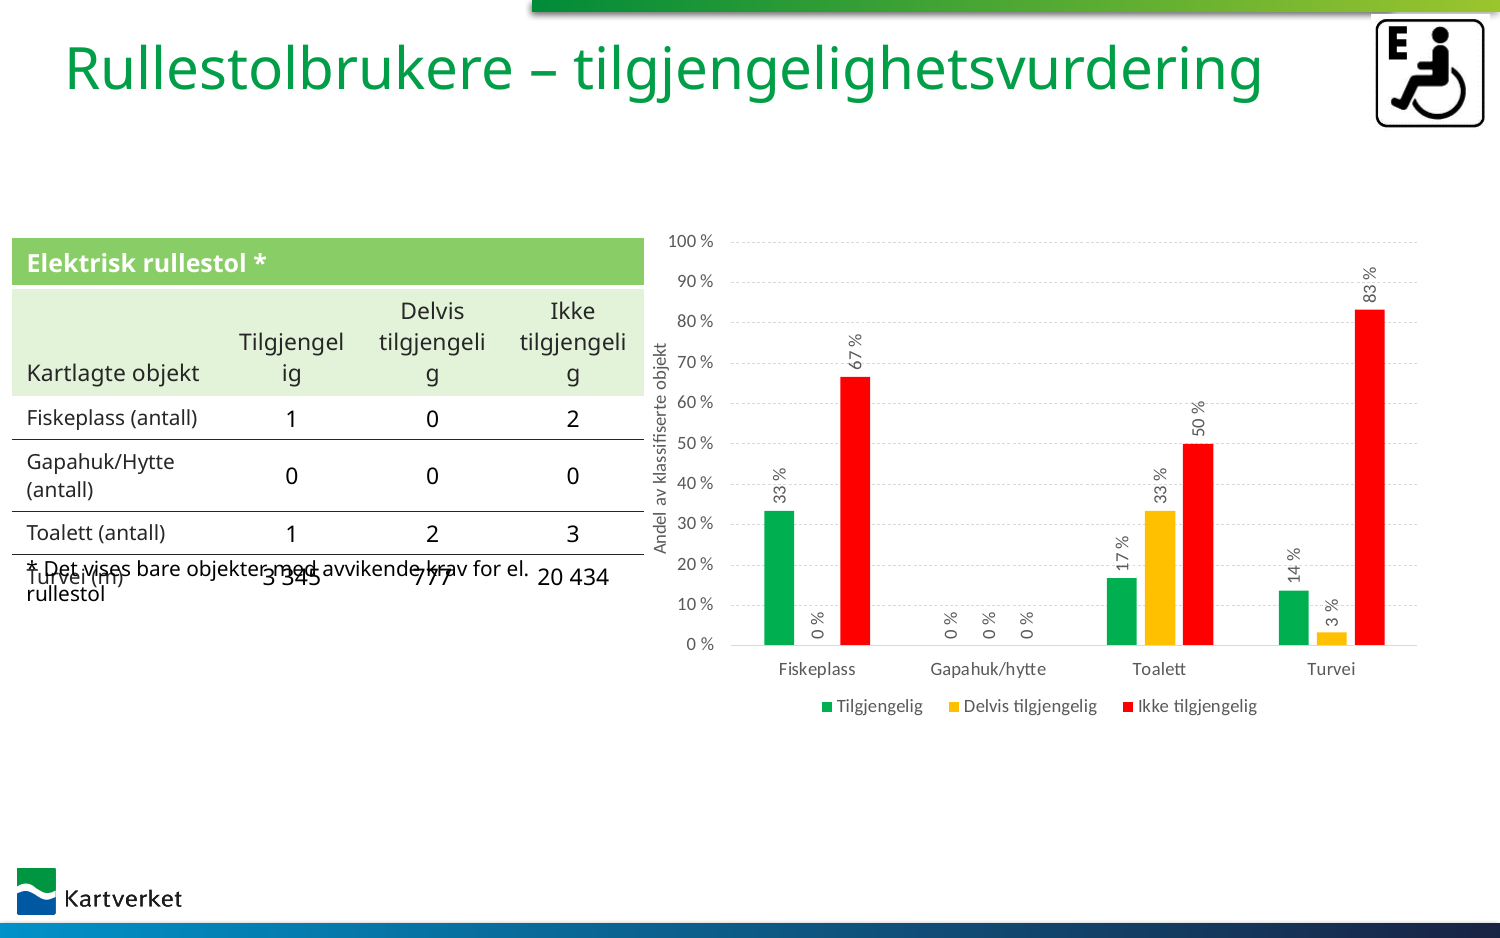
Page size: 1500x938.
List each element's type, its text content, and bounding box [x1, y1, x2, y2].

text_box Rullestolbrukere – tilgjengelighetsvurdering [49, 12, 1372, 109]
table_cell Gapahuk/Hytte (antall) [12, 440, 222, 511]
table_cell 2 [362, 512, 503, 548]
table_cell Kartlagte objekt [12, 289, 222, 396]
table_cell 2 [503, 396, 638, 439]
table_cell 0 [362, 396, 503, 439]
table_cell 0 [362, 440, 503, 511]
table_cell Toalett (antall) [12, 512, 222, 548]
table_cell 0 [222, 440, 362, 511]
table_cell Ikke tilgjengelig [503, 289, 638, 396]
table_cell 0 [503, 440, 638, 511]
table_cell Fiskeplass (antall) [12, 396, 222, 439]
table_cell Delvis tilgjengelig [362, 289, 503, 396]
table_cell 1 [222, 512, 362, 548]
table_cell 3 [503, 512, 638, 554]
table_cell 20 434 [597, 555, 638, 598]
table_cell 1 [222, 396, 362, 439]
text_box * Det vises bare objekter med avvikende krav for el. rullestol [11, 548, 597, 613]
table_header Elektrisk rullestol * [12, 238, 638, 285]
picture [643, 218, 1428, 728]
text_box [1371, 13, 1491, 133]
table_cell Tilgjengelig [222, 289, 362, 396]
